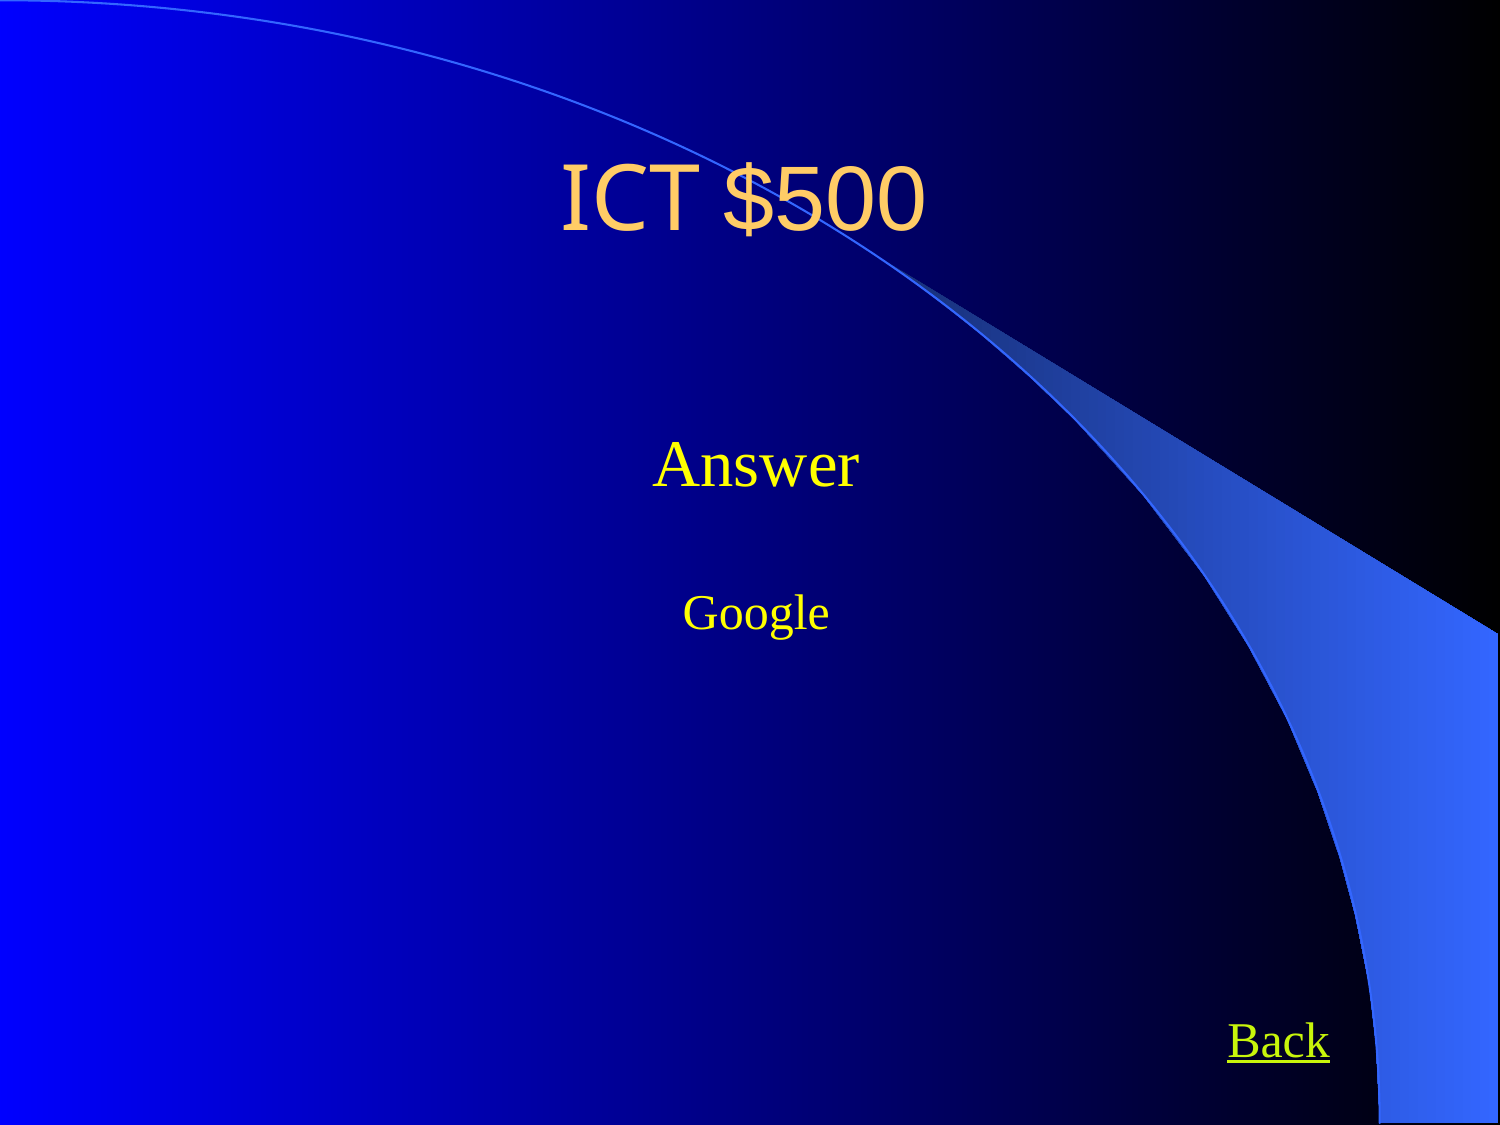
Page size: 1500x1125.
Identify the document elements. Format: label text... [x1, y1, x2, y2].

title ICT $500 [49, 99, 1438, 288]
text_box Answer Google [99, 412, 1413, 888]
text_box Back [1212, 999, 1438, 1075]
